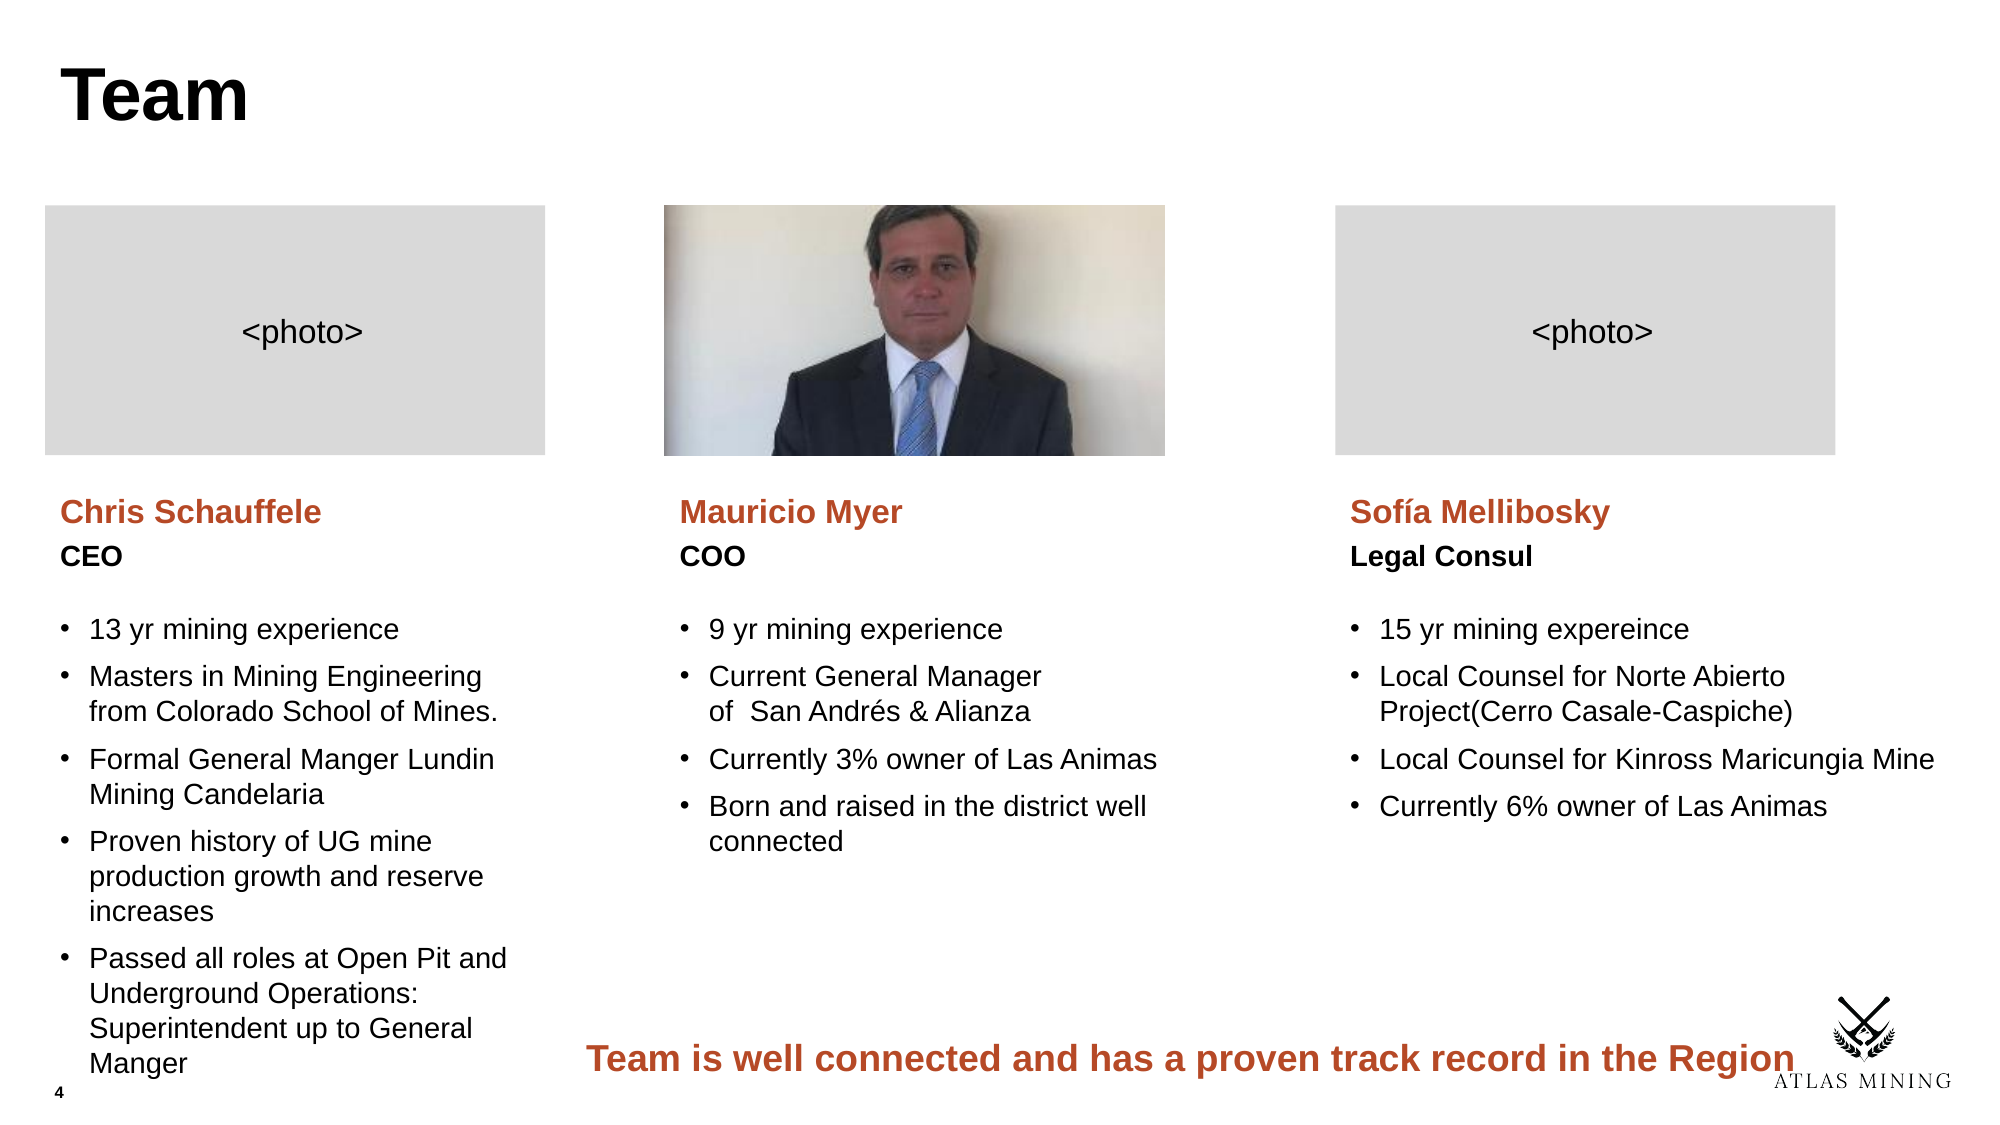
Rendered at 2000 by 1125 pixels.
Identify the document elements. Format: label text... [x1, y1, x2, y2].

text_box Chris Schauffele CEO [45, 475, 546, 587]
text_box 9 yr mining experience Current General Manager of San Andrés & Alianza Currently 3% owner of Las Animas Born and raised in the district well connected [664, 595, 1250, 846]
title Team [45, 37, 1957, 128]
text_box Sofía Mellibosky Legal Consul [1335, 475, 1802, 587]
slide_number 4 [17, 1073, 73, 1112]
picture [664, 205, 1165, 456]
picture [1766, 1087, 1980, 1097]
picture [1766, 991, 1980, 1026]
text_box Team is well connected and has a proven track record in the Region [571, 1026, 2000, 1087]
text_box <photo> [1334, 204, 1836, 456]
text_box <photo> [44, 204, 546, 456]
text_box Mauricio Myer COO [664, 475, 1167, 587]
text_box 13 yr mining experience Masters in Mining Engineering from Colorado School of Mines. Formal General Manger Lundin Mining Candelaria Proven history of UG mine production growth and reserve increases Passed all roles at Open Pit and Underground Operations: Superintendent up to General Manger [45, 595, 546, 865]
text_box 15 yr mining expereince Local Counsel for Norte Abierto Project(Cerro Casale-Caspiche) Local Counsel for Kinross Maricungia Mine Currently 6% owner of Las Animas [1335, 595, 1982, 846]
